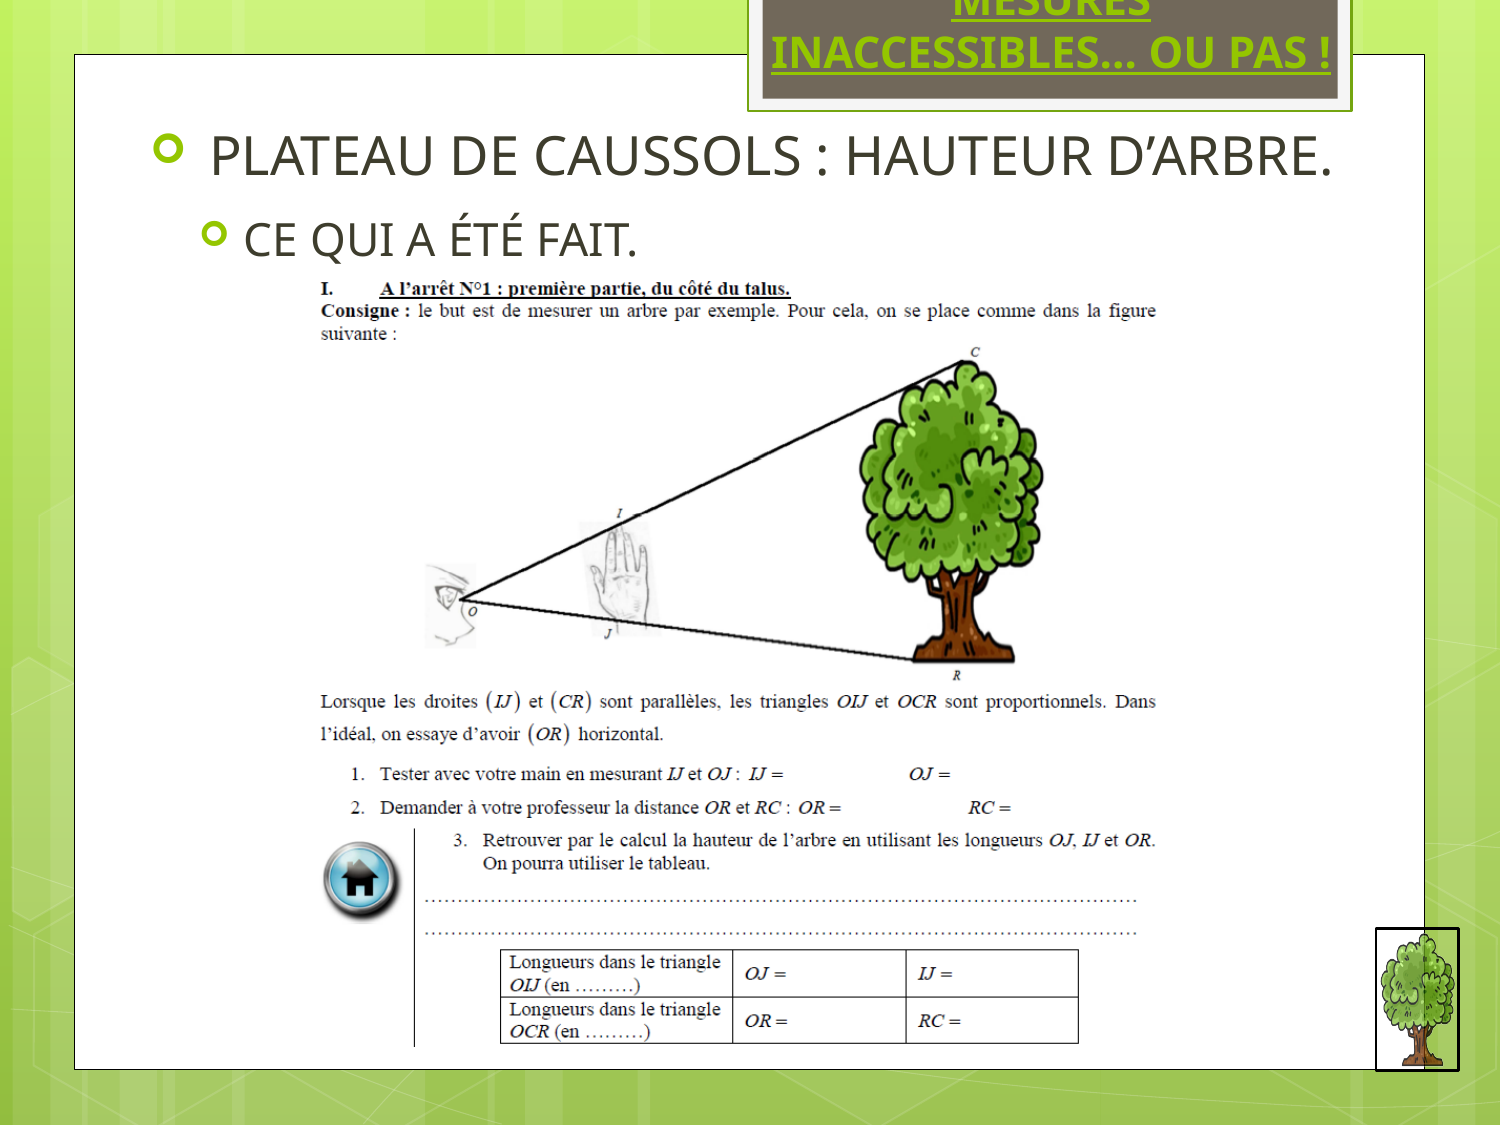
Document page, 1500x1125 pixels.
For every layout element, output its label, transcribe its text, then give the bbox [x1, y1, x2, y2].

title Mesures inaccessibles… ou pas ! [750, 0, 1353, 85]
picture [312, 278, 1164, 1047]
text_box [1375, 927, 1460, 1072]
list plateau de Caussols : hauteur d’arbre. Ce qui a été fait. [123, 113, 1365, 681]
